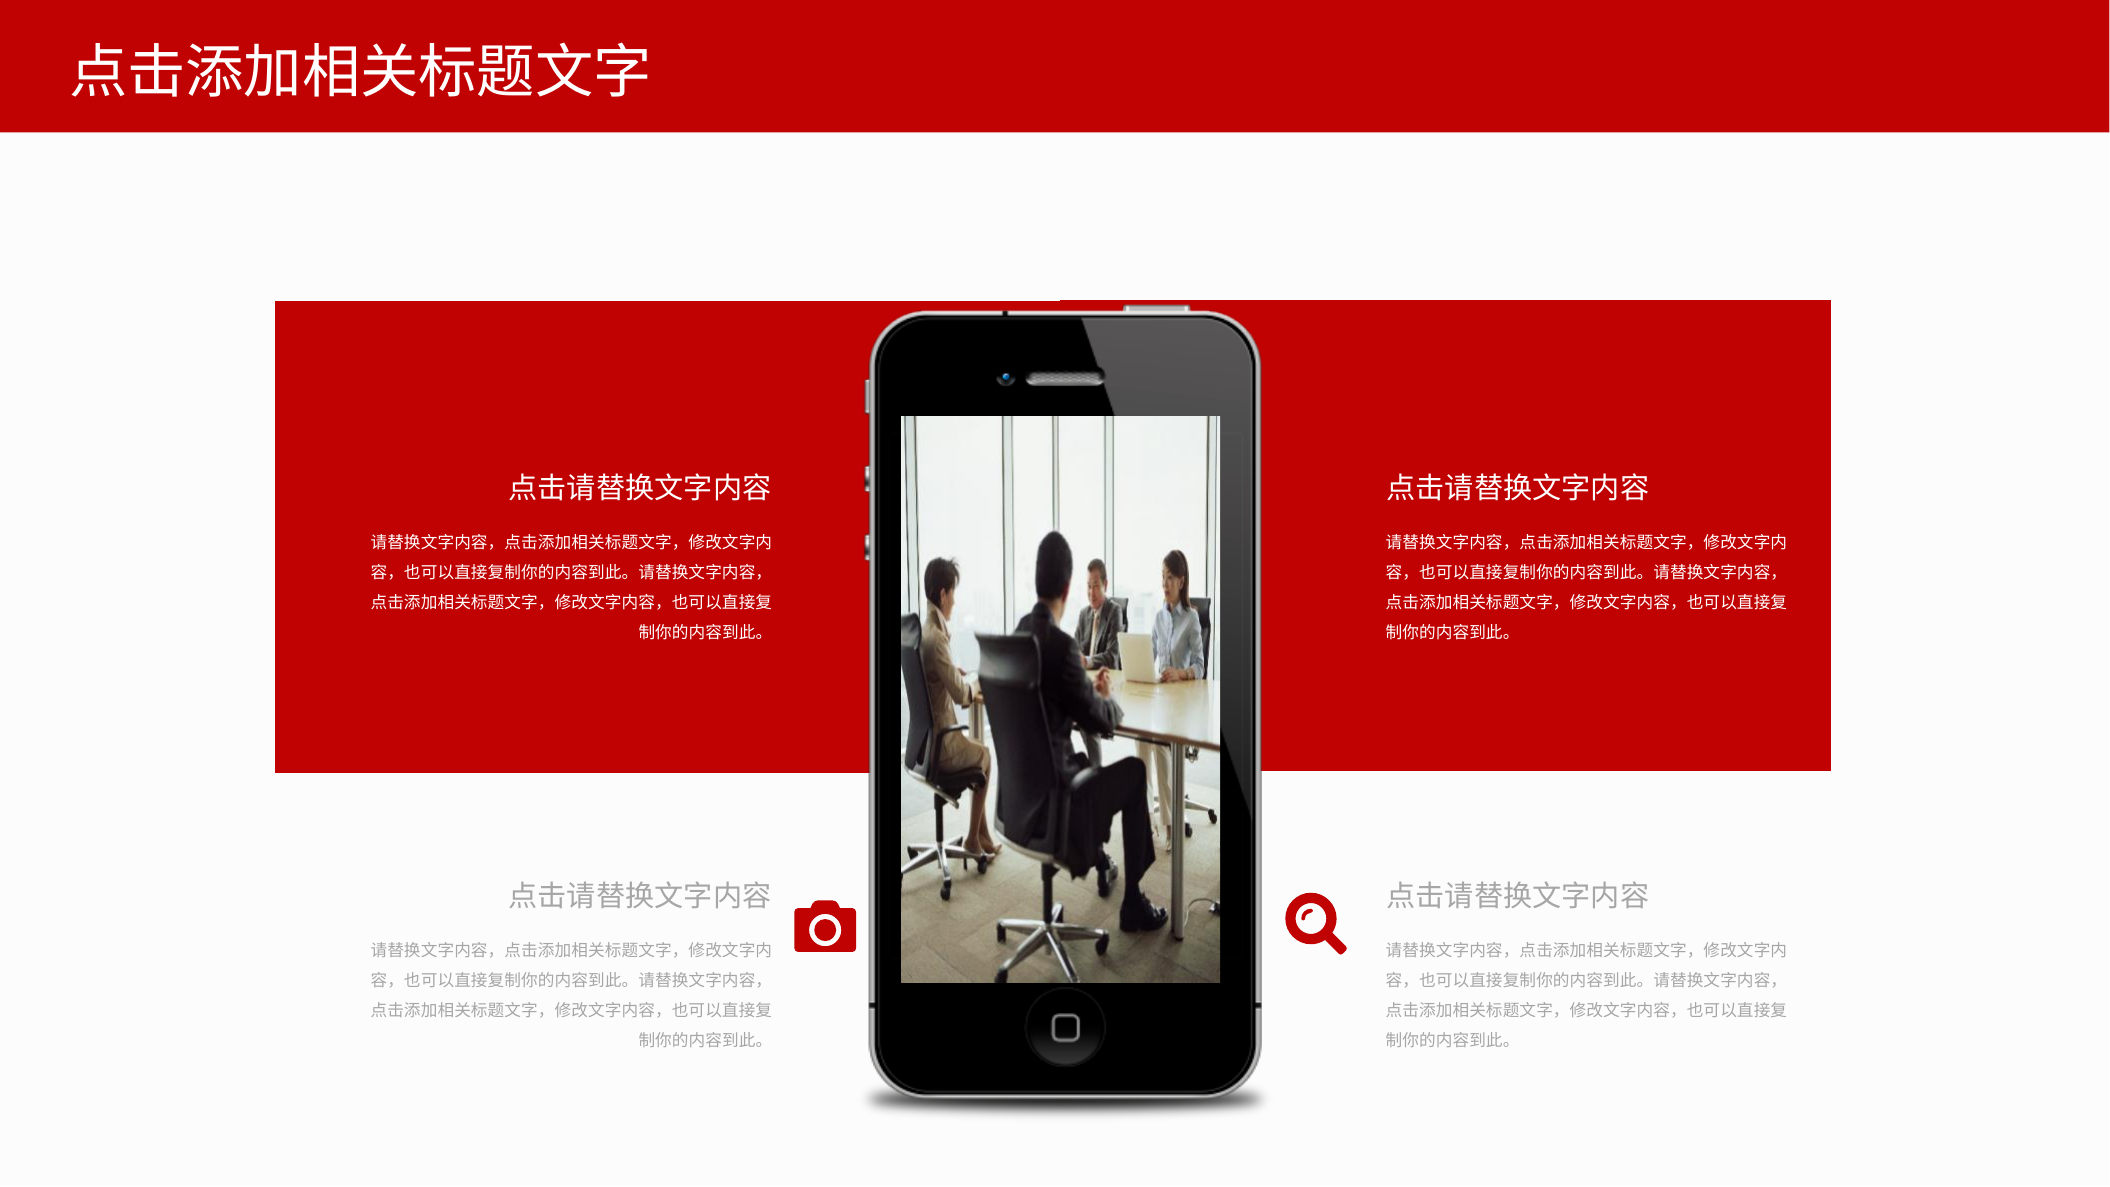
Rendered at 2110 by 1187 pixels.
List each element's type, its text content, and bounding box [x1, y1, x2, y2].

text_box [1282, 300, 1832, 772]
text_box [1285, 892, 1347, 955]
text_box 请替换文字内容，点击添加相关标题文字，修改文字内容，也可以直接复制你的内容到此。请替换文字内容，点击添加相关标题文字，修改文字内容，也可以直接复制你的内容到此。 [344, 921, 789, 1058]
text_box 点击请替换文字内容 [491, 461, 788, 513]
text_box 点击请替换文字内容 [1370, 461, 1667, 513]
text_box 点击请替换文字内容 [1370, 869, 1667, 921]
text_box 请替换文字内容，点击添加相关标题文字，修改文字内容，也可以直接复制你的内容到此。请替换文字内容，点击添加相关标题文字，修改文字内容，也可以直接复制你的内容到此。 [1369, 514, 1814, 651]
text_box [849, 238, 1282, 1154]
text_box 点击添加相关标题文字 [54, 26, 667, 112]
text_box [274, 300, 849, 773]
text_box 请替换文字内容，点击添加相关标题文字，修改文字内容，也可以直接复制你的内容到此。请替换文字内容，点击添加相关标题文字，修改文字内容，也可以直接复制你的内容到此。 [1369, 921, 1814, 1058]
text_box 请替换文字内容，点击添加相关标题文字，修改文字内容，也可以直接复制你的内容到此。请替换文字内容，点击添加相关标题文字，修改文字内容，也可以直接复制你的内容到此。 [344, 514, 789, 651]
text_box 点击请替换文字内容 [491, 869, 788, 921]
text_box [900, 415, 1221, 984]
text_box [794, 900, 857, 952]
